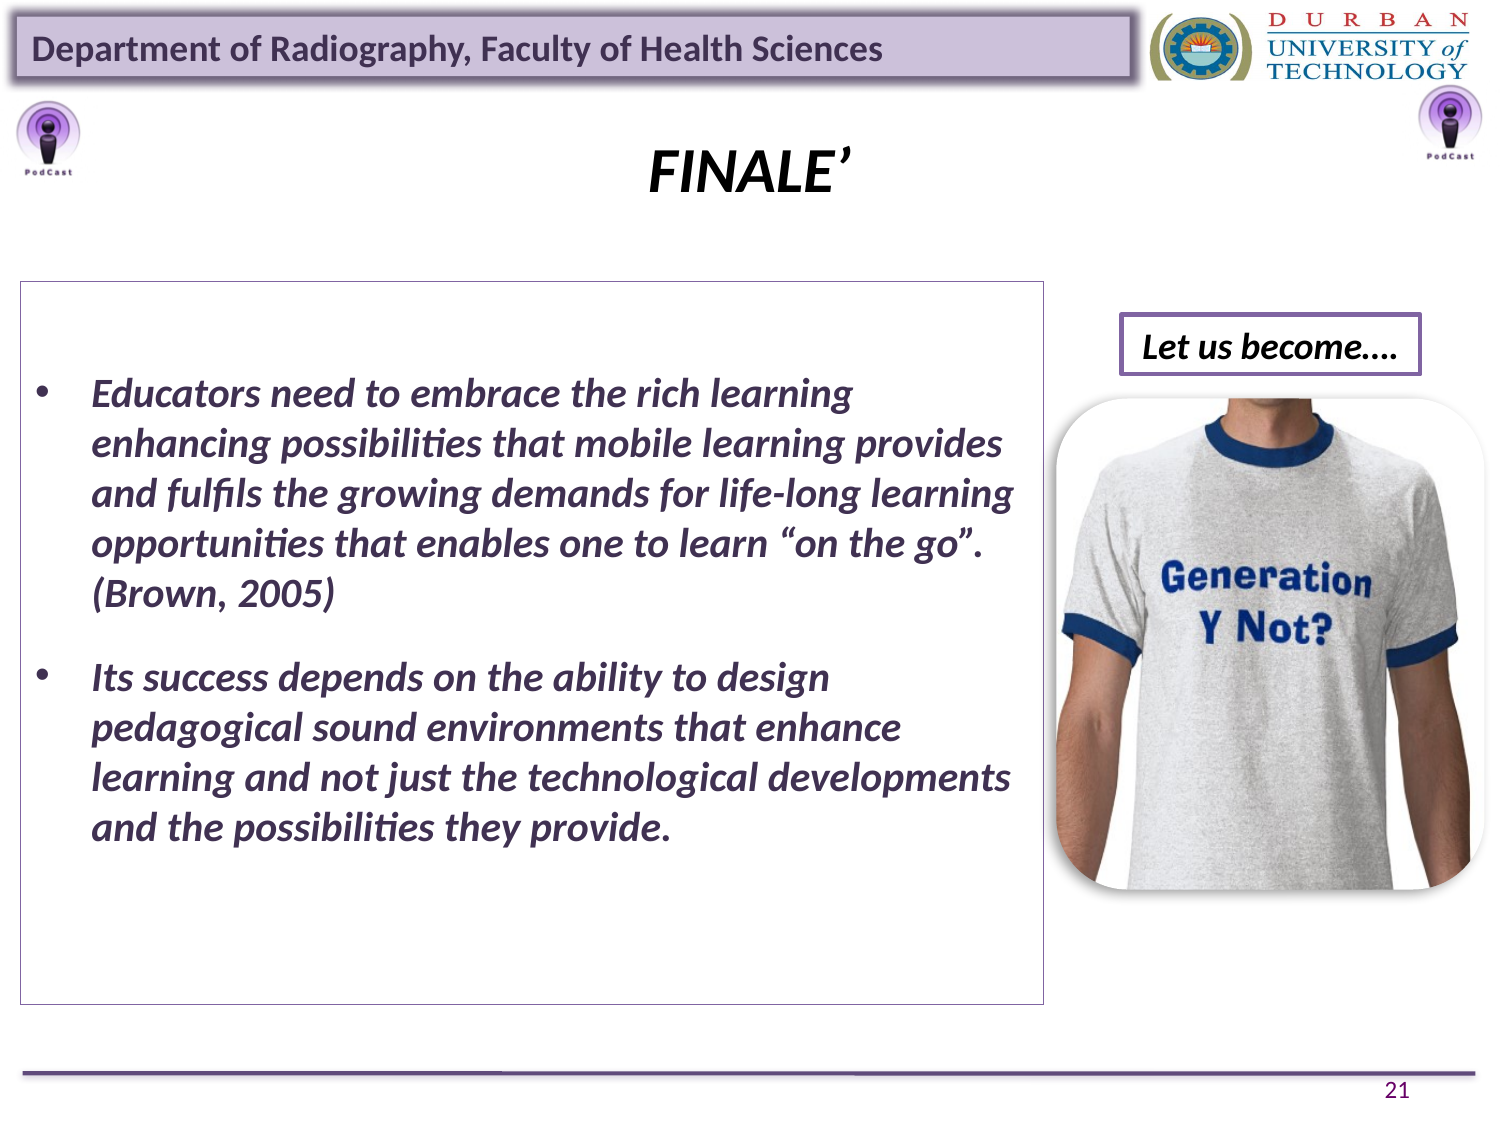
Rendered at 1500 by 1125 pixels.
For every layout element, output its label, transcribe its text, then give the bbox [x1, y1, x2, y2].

slide_number 21 [1074, 1058, 1425, 1119]
title Finale’ [75, 120, 1425, 214]
picture [1149, 12, 1500, 168]
text_box Let us become…. [1119, 312, 1422, 376]
list Educators need to embrace the rich learning enhancing possibilities that mobile learning provides and fulfils the growing demands for life-long learning opportunities that enables one to learn “on the go”. (Brown, 2005) Its success depends on the ability to design pedagogical sound environments that enhance learning and not just the technological developments and the possibilities they provide. [18, 280, 1046, 1007]
picture [1056, 398, 1485, 890]
picture [0, 96, 98, 184]
